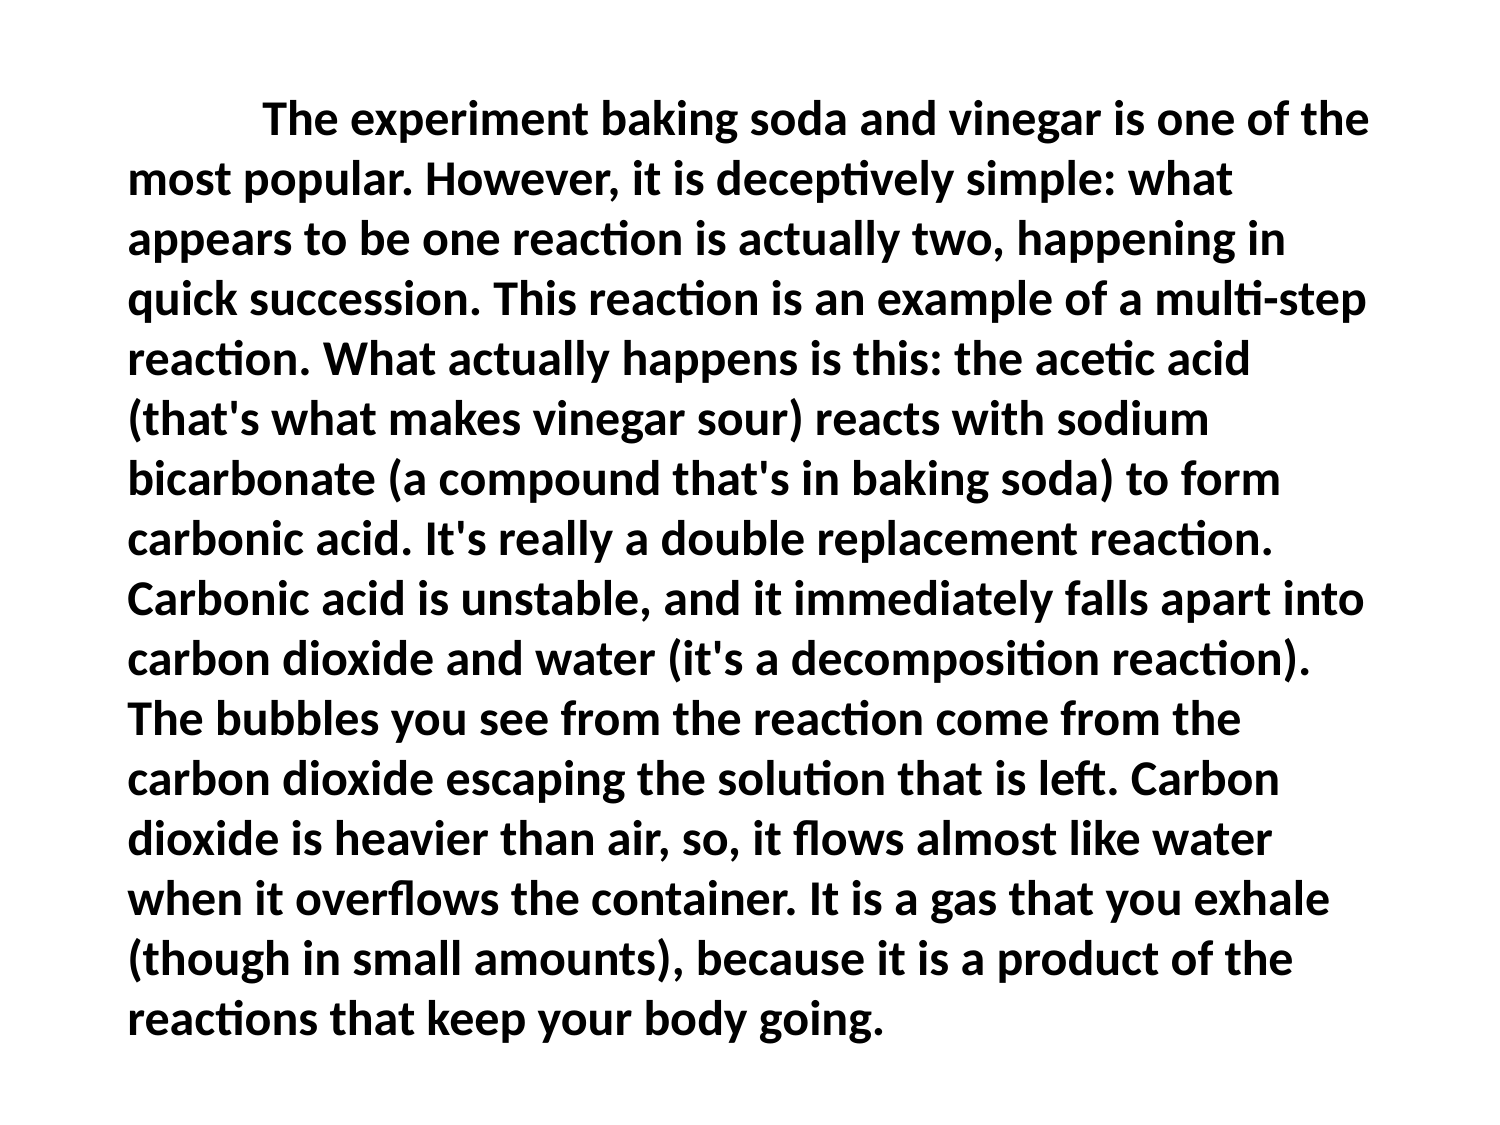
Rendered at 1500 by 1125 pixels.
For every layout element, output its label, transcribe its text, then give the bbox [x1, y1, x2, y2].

text_box The experiment baking soda and vinegar is one of the most popular. However, it is deceptively simple: what appears to be one reaction is actually two, happening in quick succession. This reaction is an example of a multi-step reaction. What actually happens is this: the acetic acid (that's what makes vinegar sour) reacts with sodium bicarbonate (a compound that's in baking soda) to form carbonic acid. It's really a double replacement reaction. Carbonic acid is unstable, and it immediately falls apart into carbon dioxide and water (it's a decomposition reaction). The bubbles you see from the reaction come from the carbon dioxide escaping the solution that is left. Carbon dioxide is heavier than air, so, it flows almost like water when it overflows the container. It is a gas that you exhale (though in small amounts), because it is a product of the reactions that keep your body going. [112, 77, 1388, 1113]
